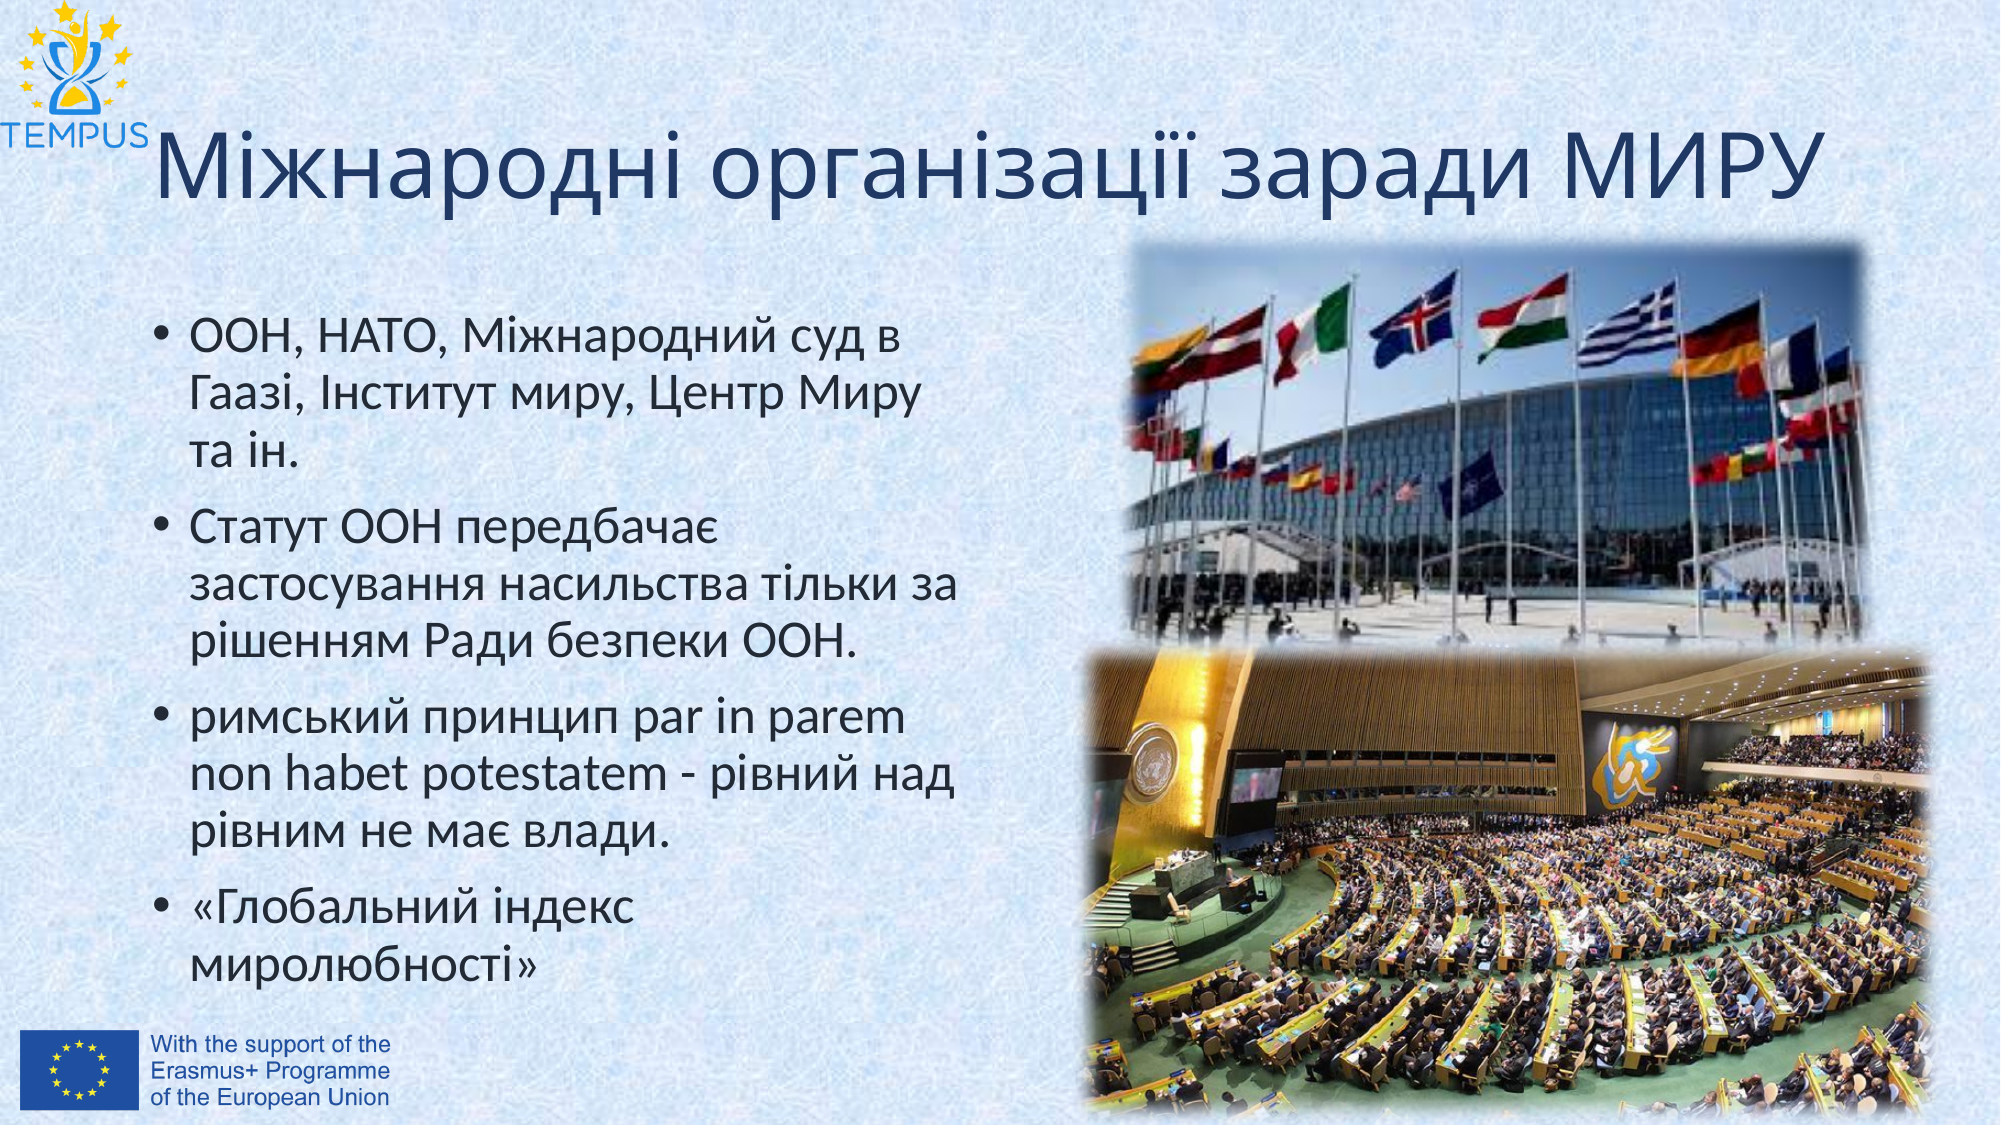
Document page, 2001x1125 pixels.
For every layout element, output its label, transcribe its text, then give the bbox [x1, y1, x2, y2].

title Міжнародні організації заради МИРУ [137, 59, 1863, 278]
picture [0, 0, 2001, 1125]
list ООН, НАТО, Міжнародний суд в Гаазі, Інститут миру, Центр Миру та ін. Статут ООН передбачає застосування насильства тільки за рішенням Ради безпеки ООН. римський принцип par in parem non habet potestatem - рівний над рівним не має влади. «Глобальний індекс миролюбності» [137, 299, 988, 1014]
